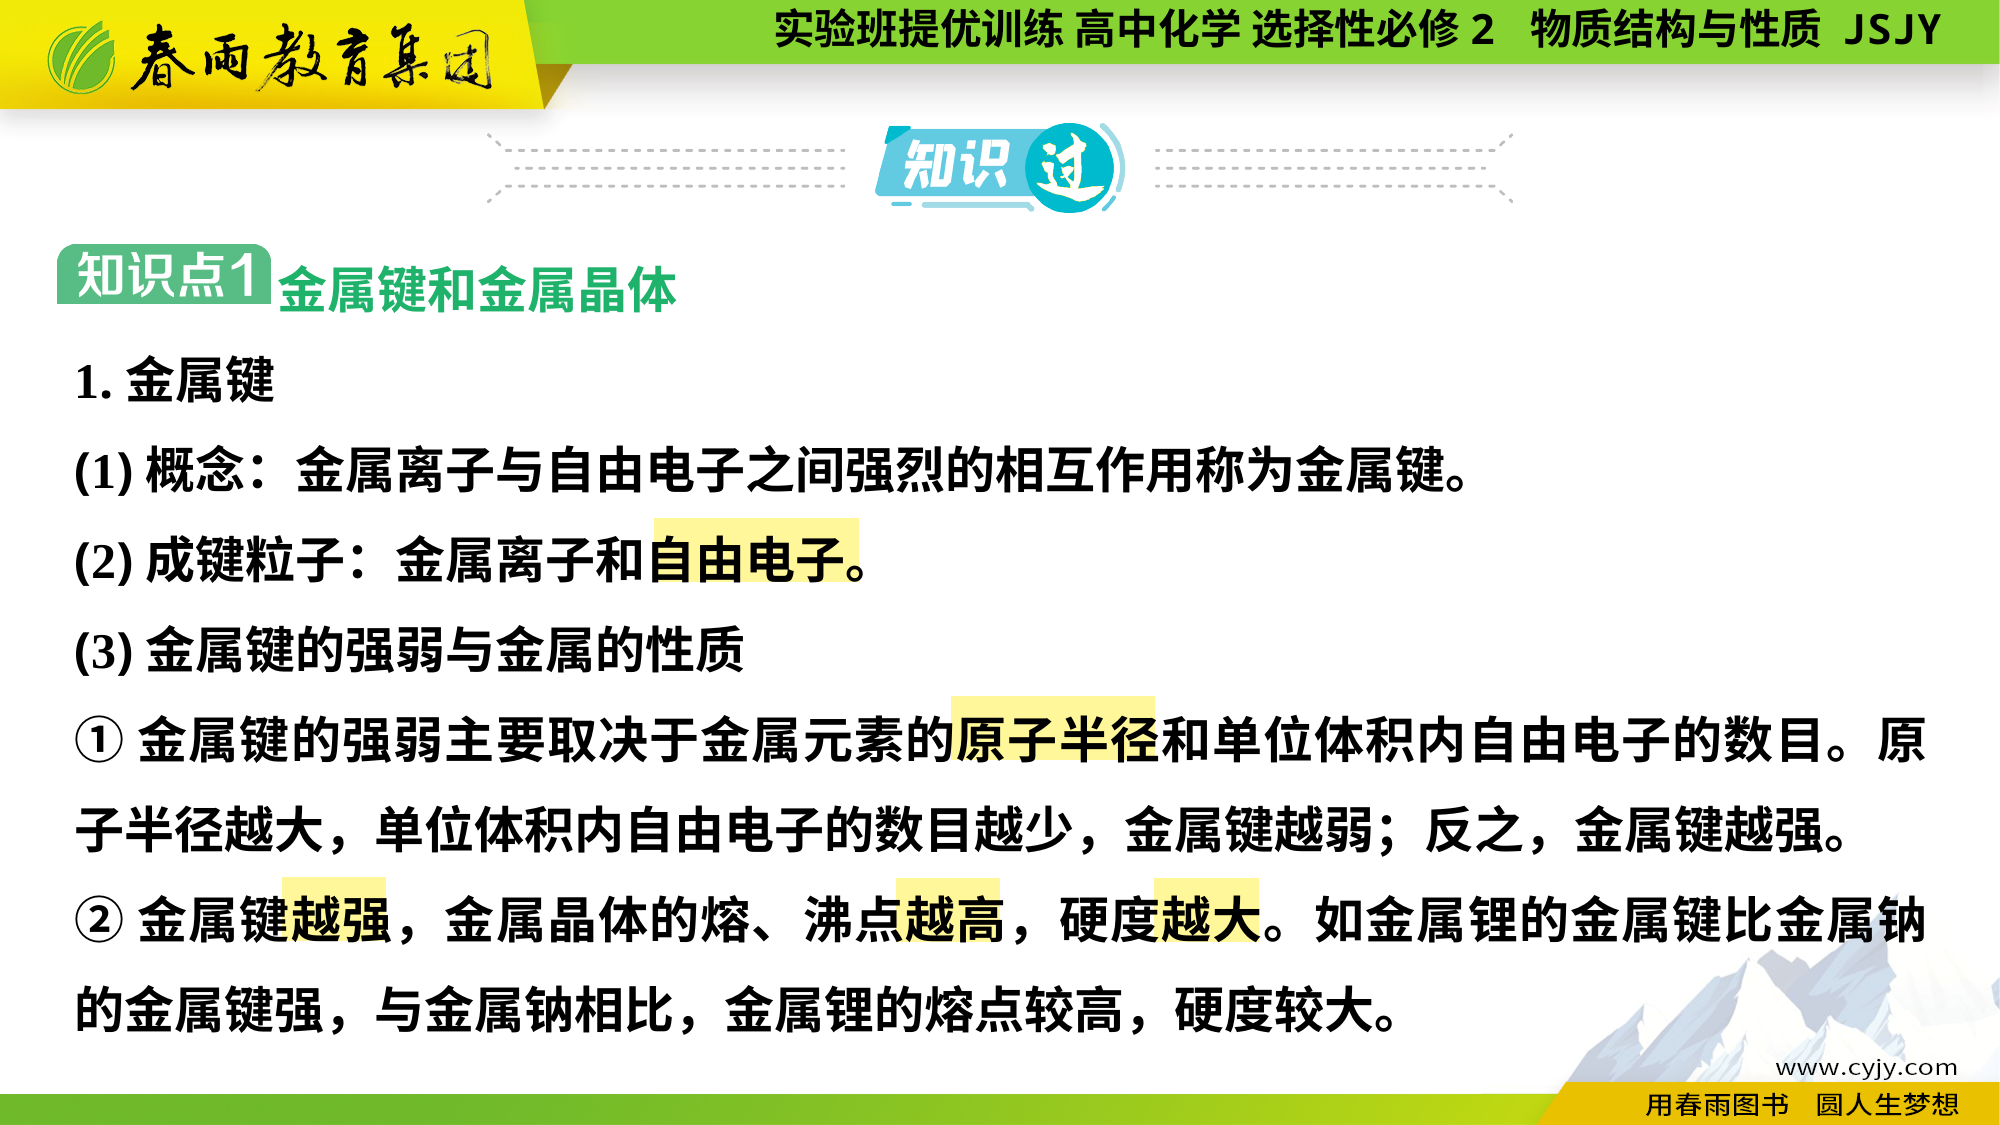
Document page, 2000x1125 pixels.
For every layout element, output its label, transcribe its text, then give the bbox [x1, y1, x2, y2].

list 金属键和金属晶体 1.金属键 (1)概念：金属离子与自由电子之间强烈的相互作用称为金属键。 (2)成键粒子：金属离子和自由电子。 (3)金属键的强弱与金属的性质 ①金属键的强弱主要取决于金属元素的原子半径和单位体积内自由电子的数目。原子半径越大，单位体积内自由电子的数目越少，金属键越弱；反之，金属键越强。 ②金属键越强，金属晶体的熔、沸点越高，硬度越大。如金属锂的金属键比金属钠的金属键强，与金属钠相比，金属锂的熔点较高，硬度较大。 [59, 221, 1944, 1055]
picture [0, 0, 2000, 1125]
